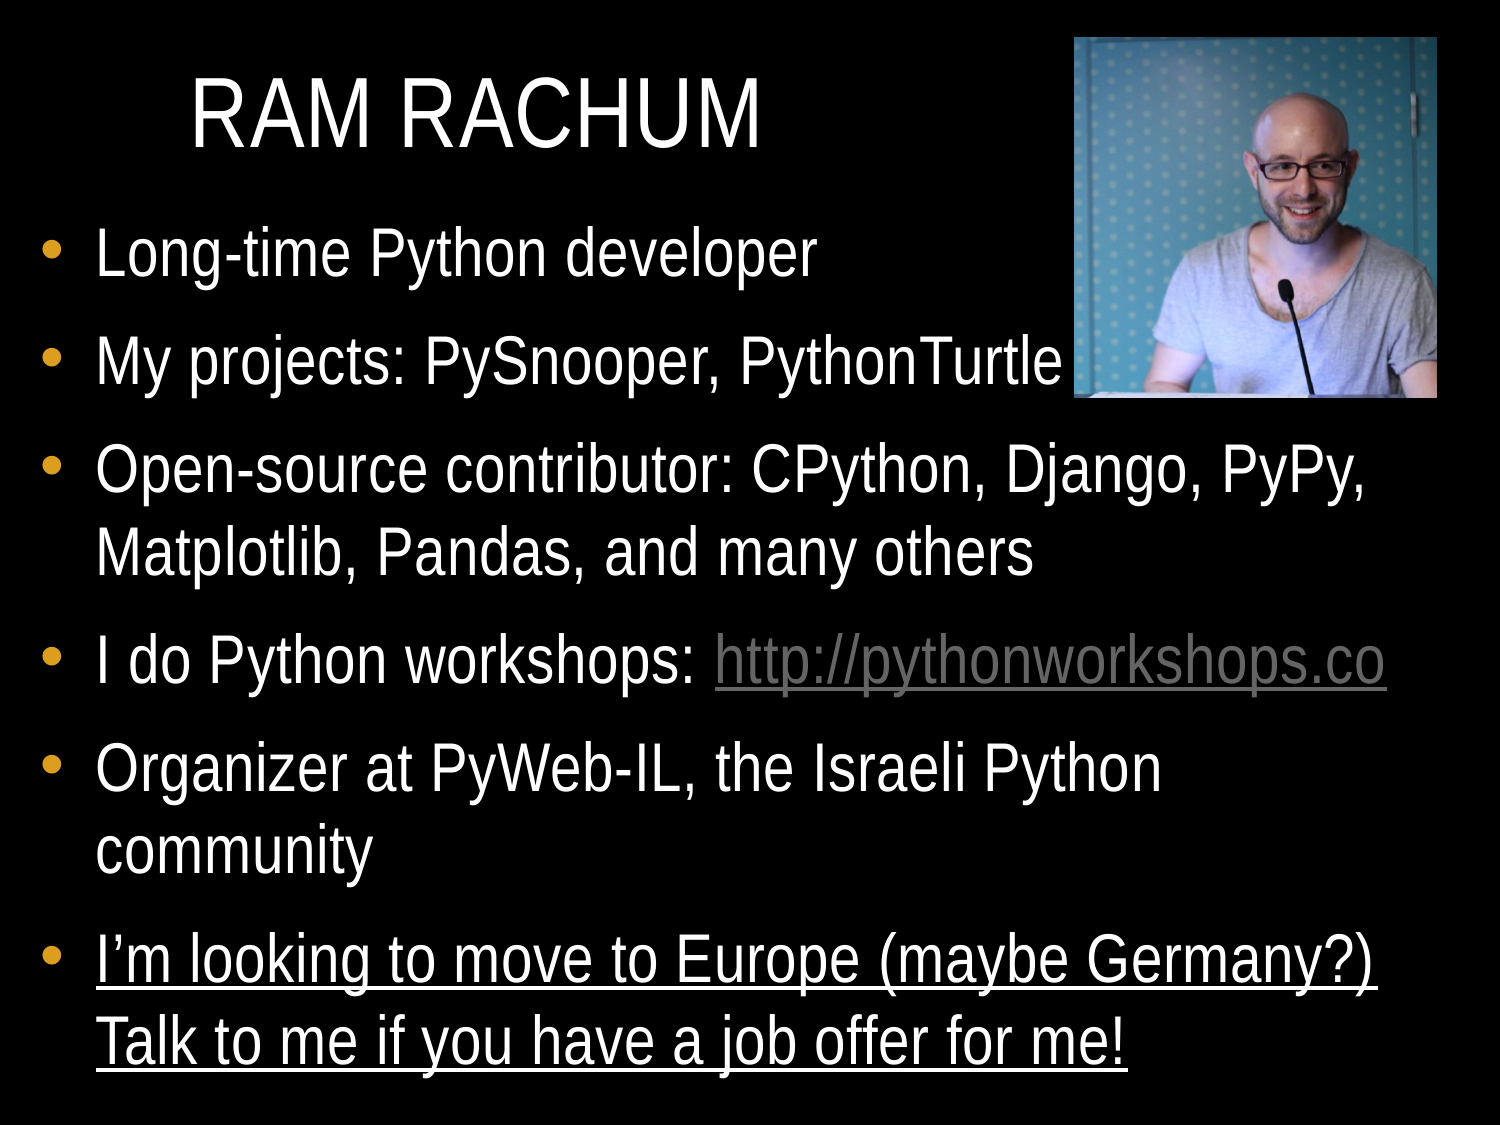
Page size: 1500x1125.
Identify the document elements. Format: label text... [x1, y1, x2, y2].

list Long-time Python developer My projects: PySnooper, PythonTurtle Open-source contributor: CPython, Django, PyPy, Matplotlib, Pandas, and many others I do Python workshops: http://pythonworkshops.co Organizer at PyWeb-IL, the Israeli Python community I’m looking to move to Europe (maybe Germany?) Talk to me if you have a job offer for me! [24, 200, 1475, 1088]
title Ram Rachum [174, 0, 1475, 175]
picture [1074, 37, 1437, 398]
